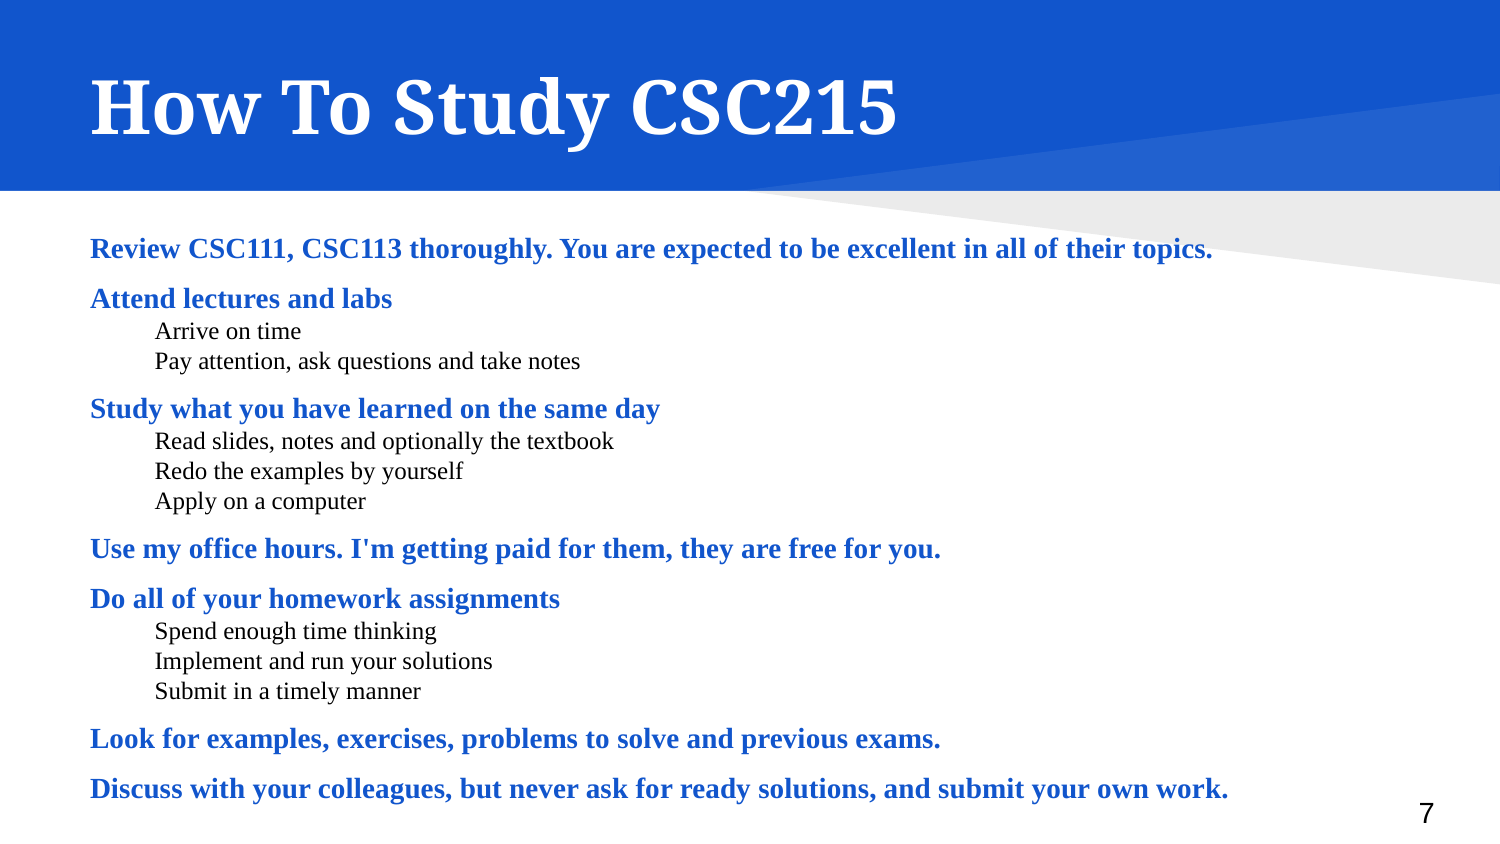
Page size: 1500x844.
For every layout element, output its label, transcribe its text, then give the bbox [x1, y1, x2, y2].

text_box Review CSC111, CSC113 thoroughly. You are expected to be excellent in all of their topics. Attend lectures and labs Arrive on time Pay attention, ask questions and take notes Study what you have learned on the same day Read slides, notes and optionally the textbook Redo the examples by yourself Apply on a computer Use my office hours. I'm getting paid for them, they are free for you. Do all of your homework assignments Spend enough time thinking Implement and run your solutions Submit in a timely manner Look for examples, exercises, problems to solve and previous exams. Discuss with your colleagues, but never ask for ready solutions, and submit your own work. [35, 214, 1463, 807]
slide_number ‹#› [1403, 779, 1494, 844]
title How To Study CSC215 [75, 33, 1425, 175]
